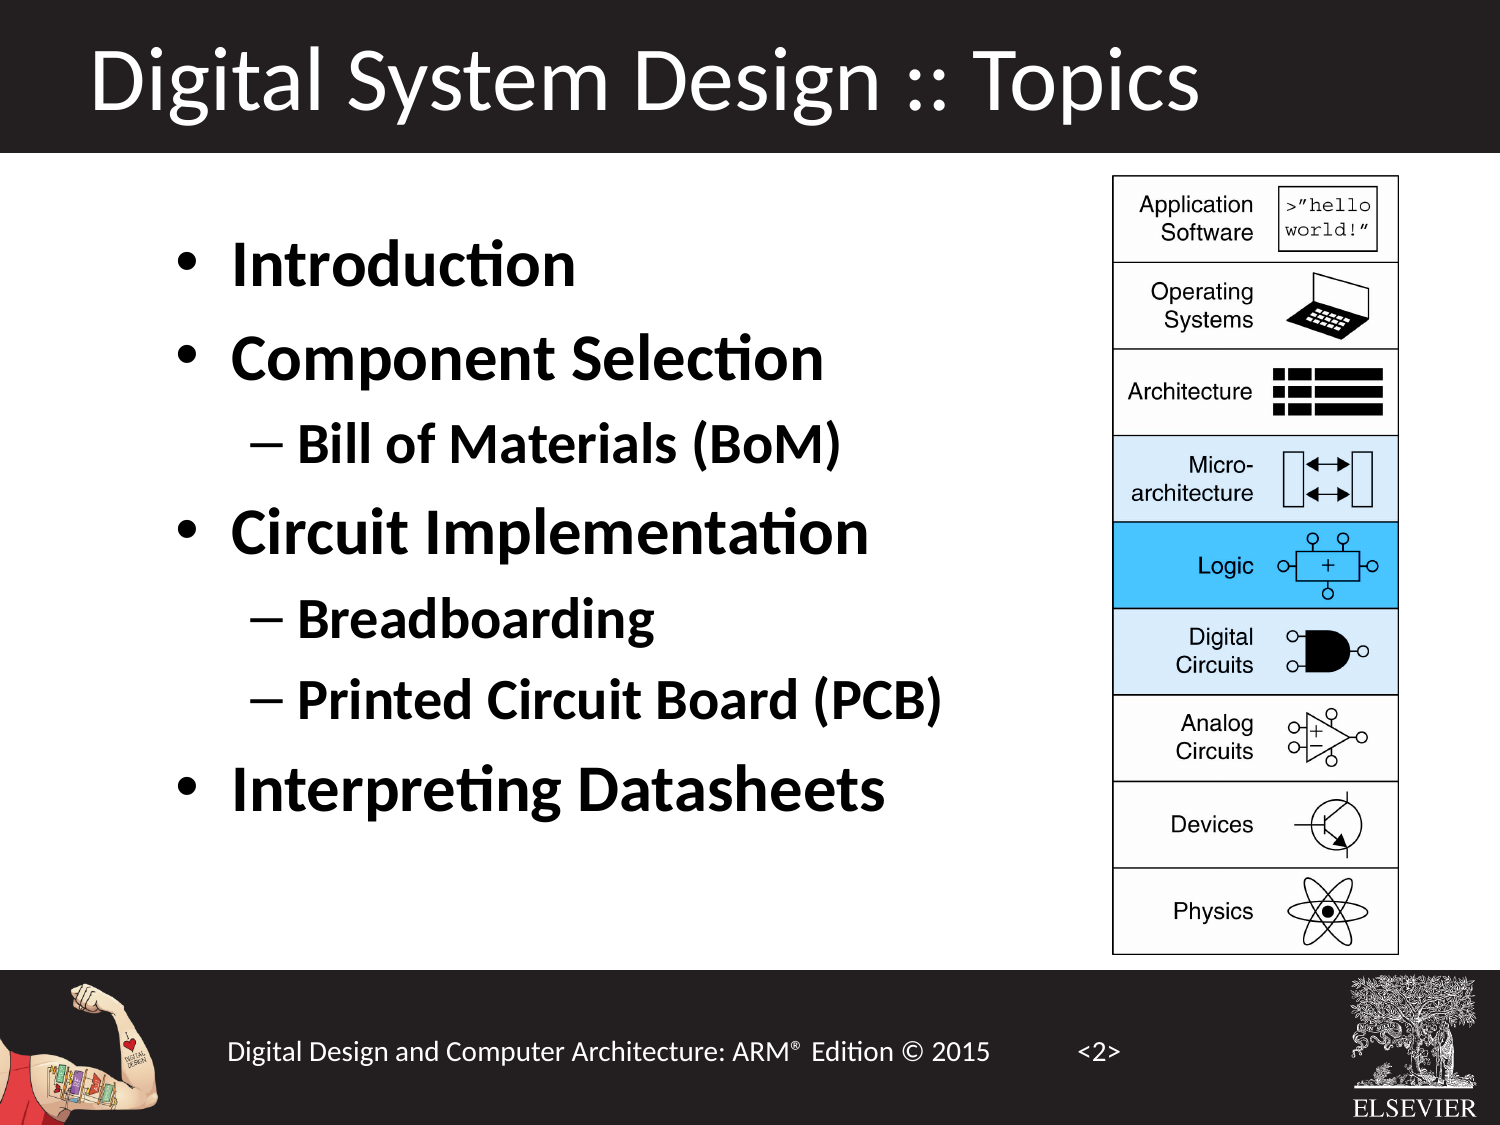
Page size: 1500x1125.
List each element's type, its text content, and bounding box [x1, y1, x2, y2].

picture [1112, 174, 1399, 956]
picture [0, 979, 163, 1125]
text_box Introduction Component Selection Bill of Materials (BoM) Circuit Implementation Breadboarding Printed Circuit Board (PCB) Interpreting Datasheets [160, 212, 1107, 955]
picture [1350, 974, 1477, 1117]
text_box Digital System Design :: Topics [75, 11, 1375, 136]
